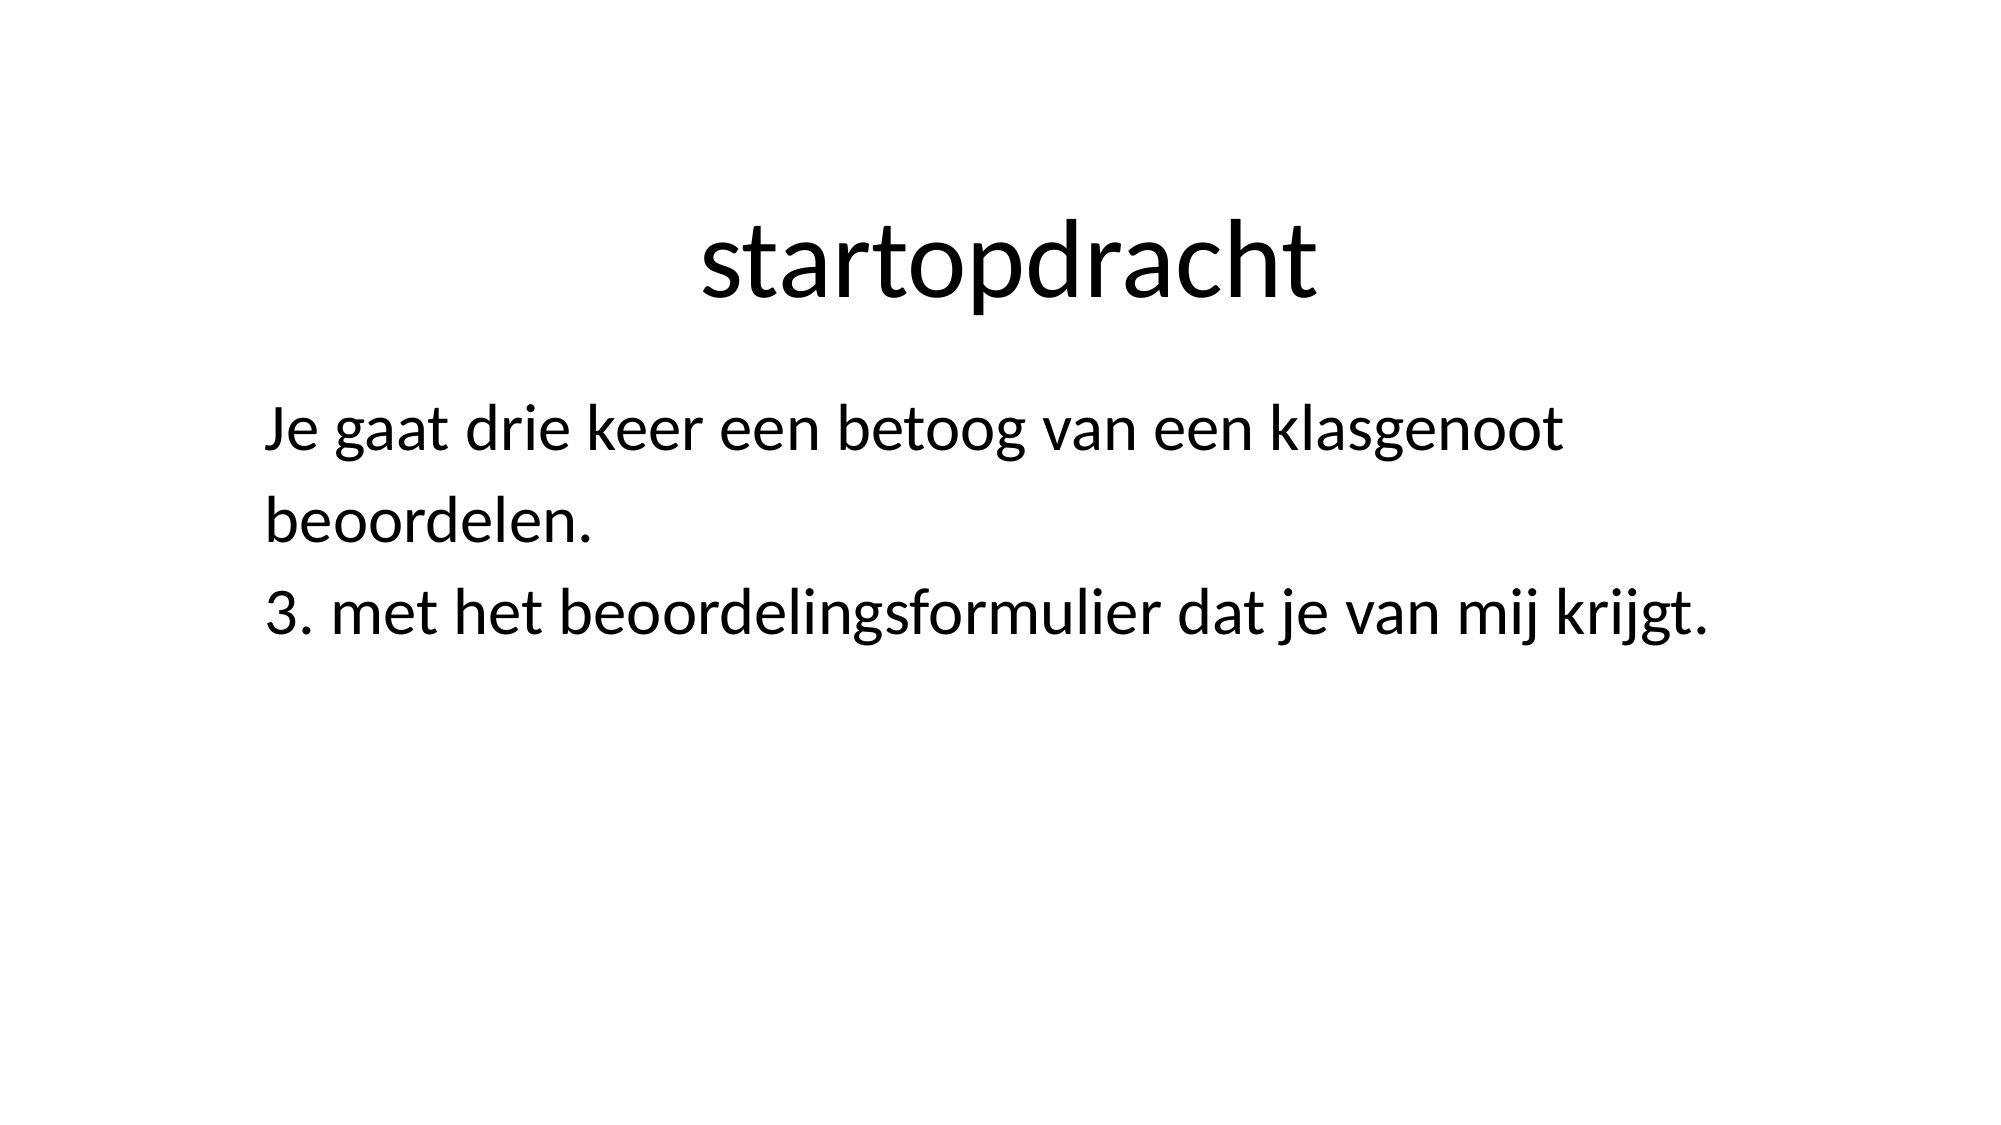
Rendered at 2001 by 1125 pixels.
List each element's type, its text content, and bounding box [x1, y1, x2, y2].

title startopdracht [249, 184, 1769, 330]
subtitle Je gaat drie keer een betoog van een klasgenoot beoordelen. 3. met het beoordelingsformulier dat je van mij krijgt. [249, 364, 1782, 863]
